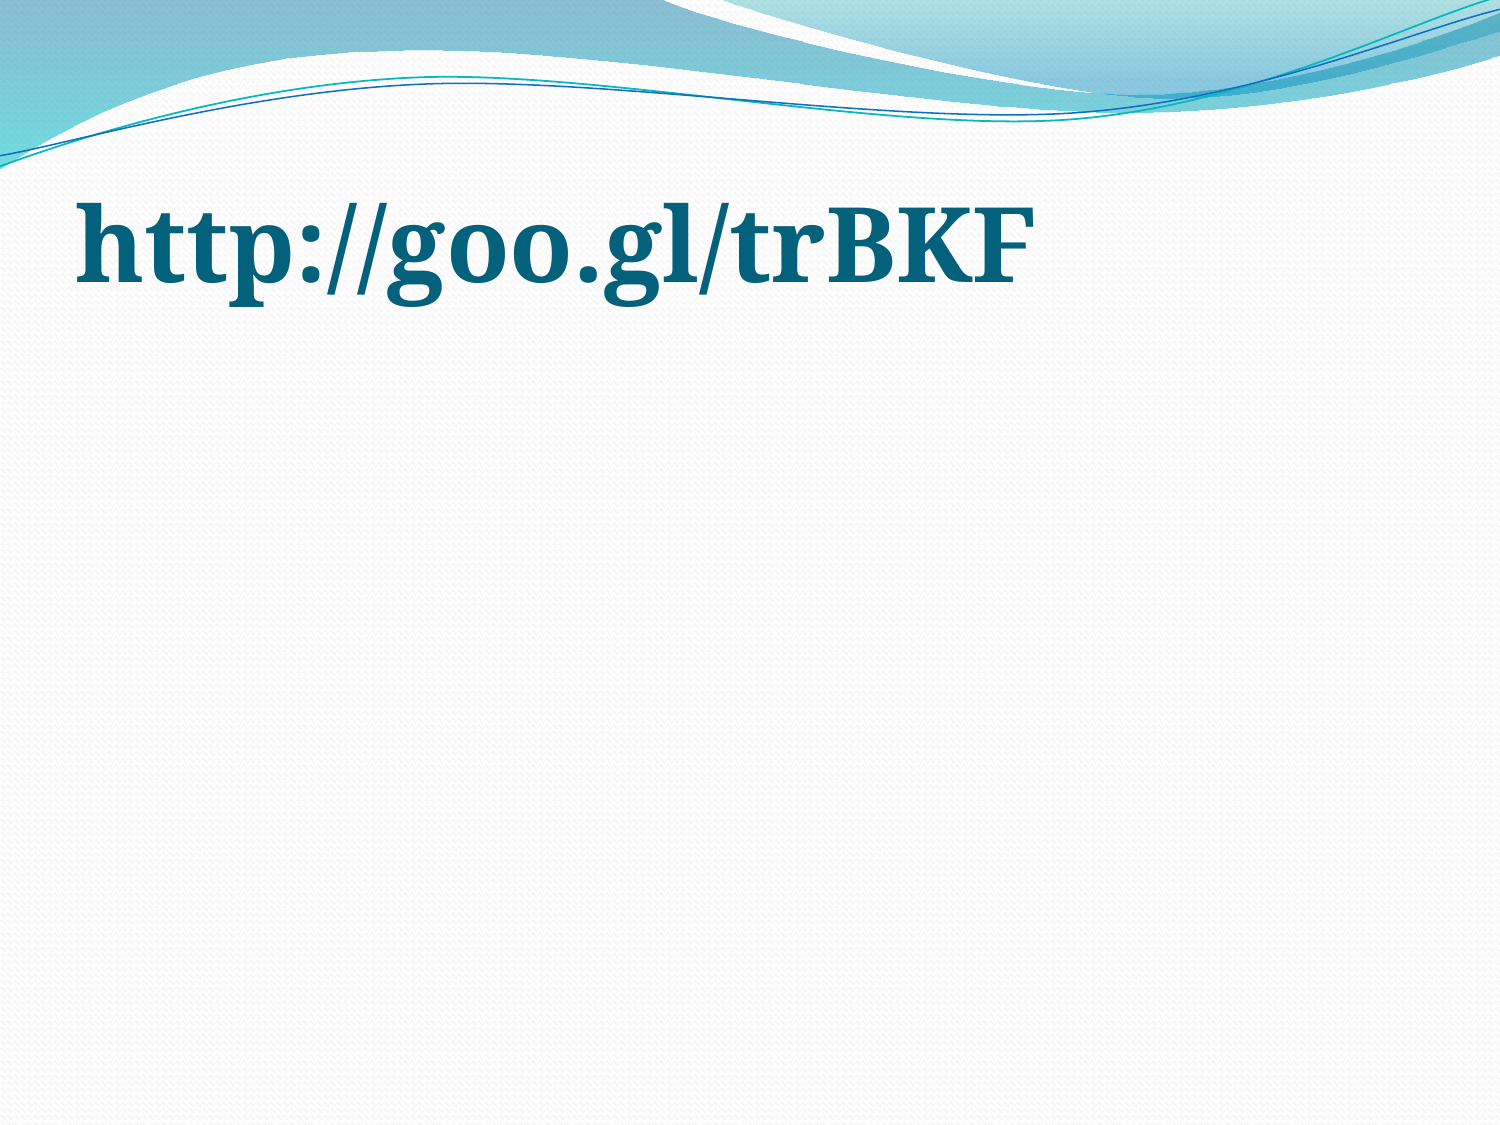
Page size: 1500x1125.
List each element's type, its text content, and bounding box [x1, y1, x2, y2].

title http://goo.gl/trBKF [75, 115, 1425, 303]
